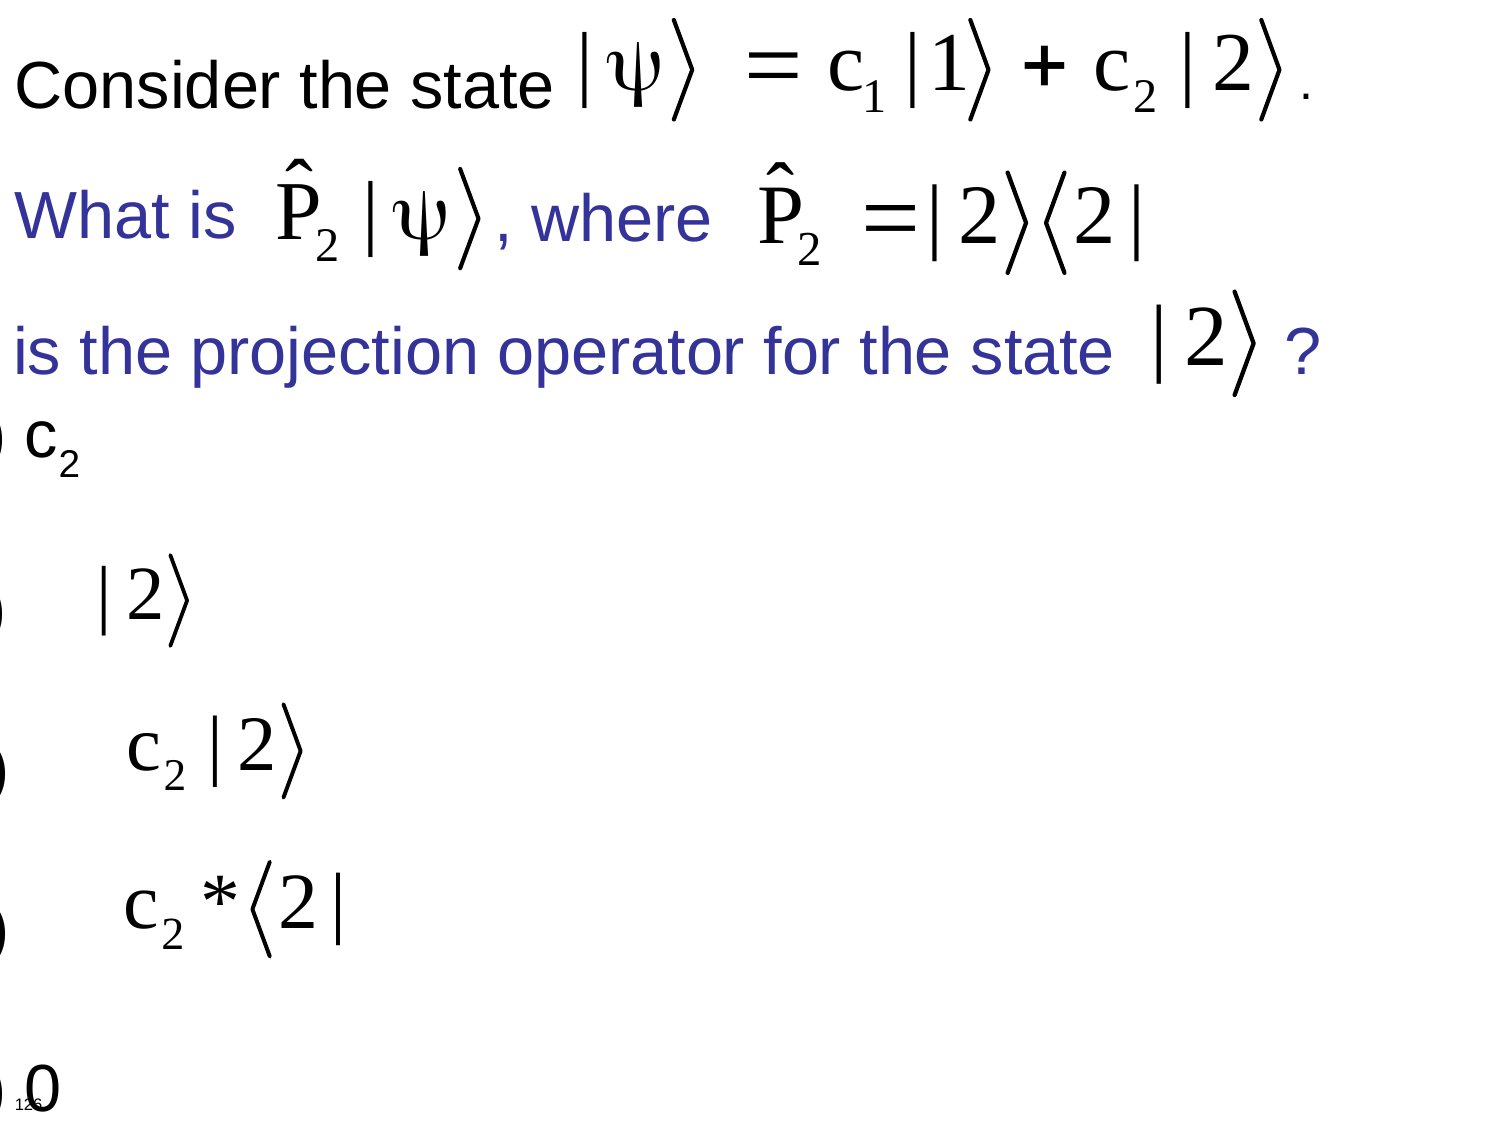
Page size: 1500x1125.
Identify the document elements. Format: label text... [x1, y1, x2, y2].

text_box A) c2 B) C) D) E) 0 [0, 383, 727, 1125]
text_box is the projection operator for the state ? [1276, 300, 1337, 395]
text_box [263, 141, 501, 289]
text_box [744, 145, 1160, 294]
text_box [568, 0, 1301, 140]
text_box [97, 842, 357, 976]
text_box , where [505, 167, 738, 262]
text_box . [1304, 42, 1348, 118]
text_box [74, 536, 204, 665]
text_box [1126, 270, 1272, 417]
text_box What is [0, 164, 257, 259]
text_box is the projection operator for the state ? [0, 300, 1121, 395]
text_box Consider the state [0, 34, 563, 129]
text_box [100, 685, 318, 817]
